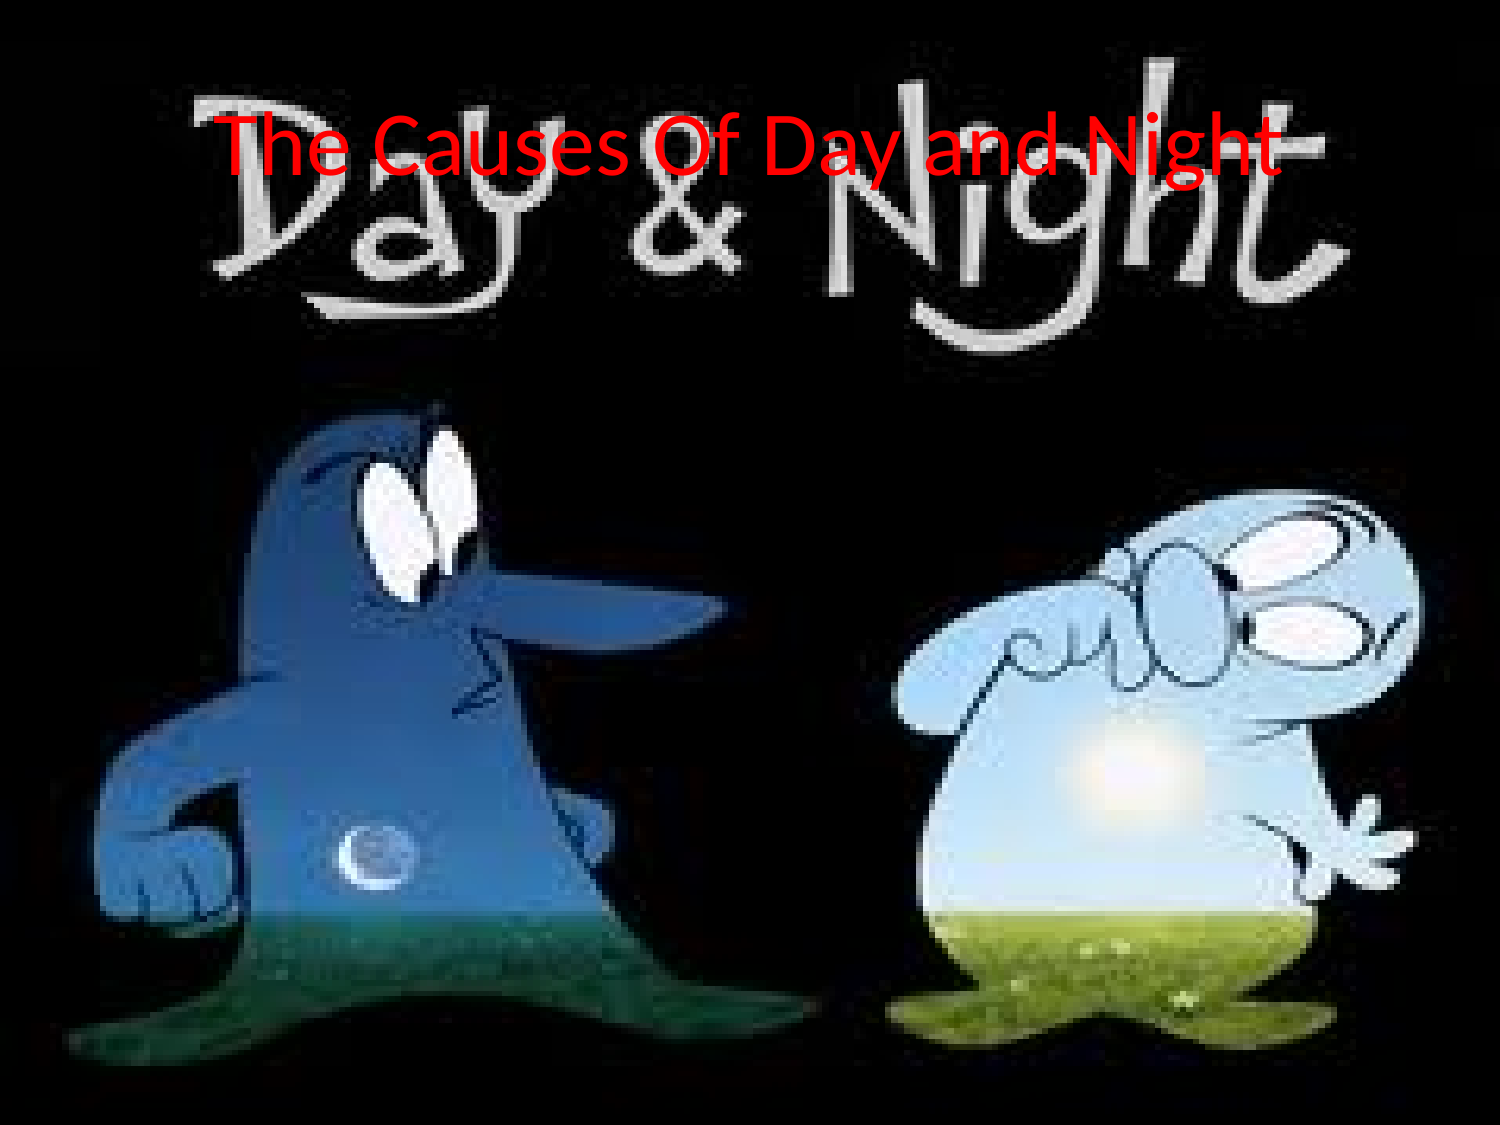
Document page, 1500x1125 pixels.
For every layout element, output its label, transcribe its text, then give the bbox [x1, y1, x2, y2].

title The Causes Of Day and Night [75, 45, 1425, 233]
picture [0, 0, 1500, 1125]
